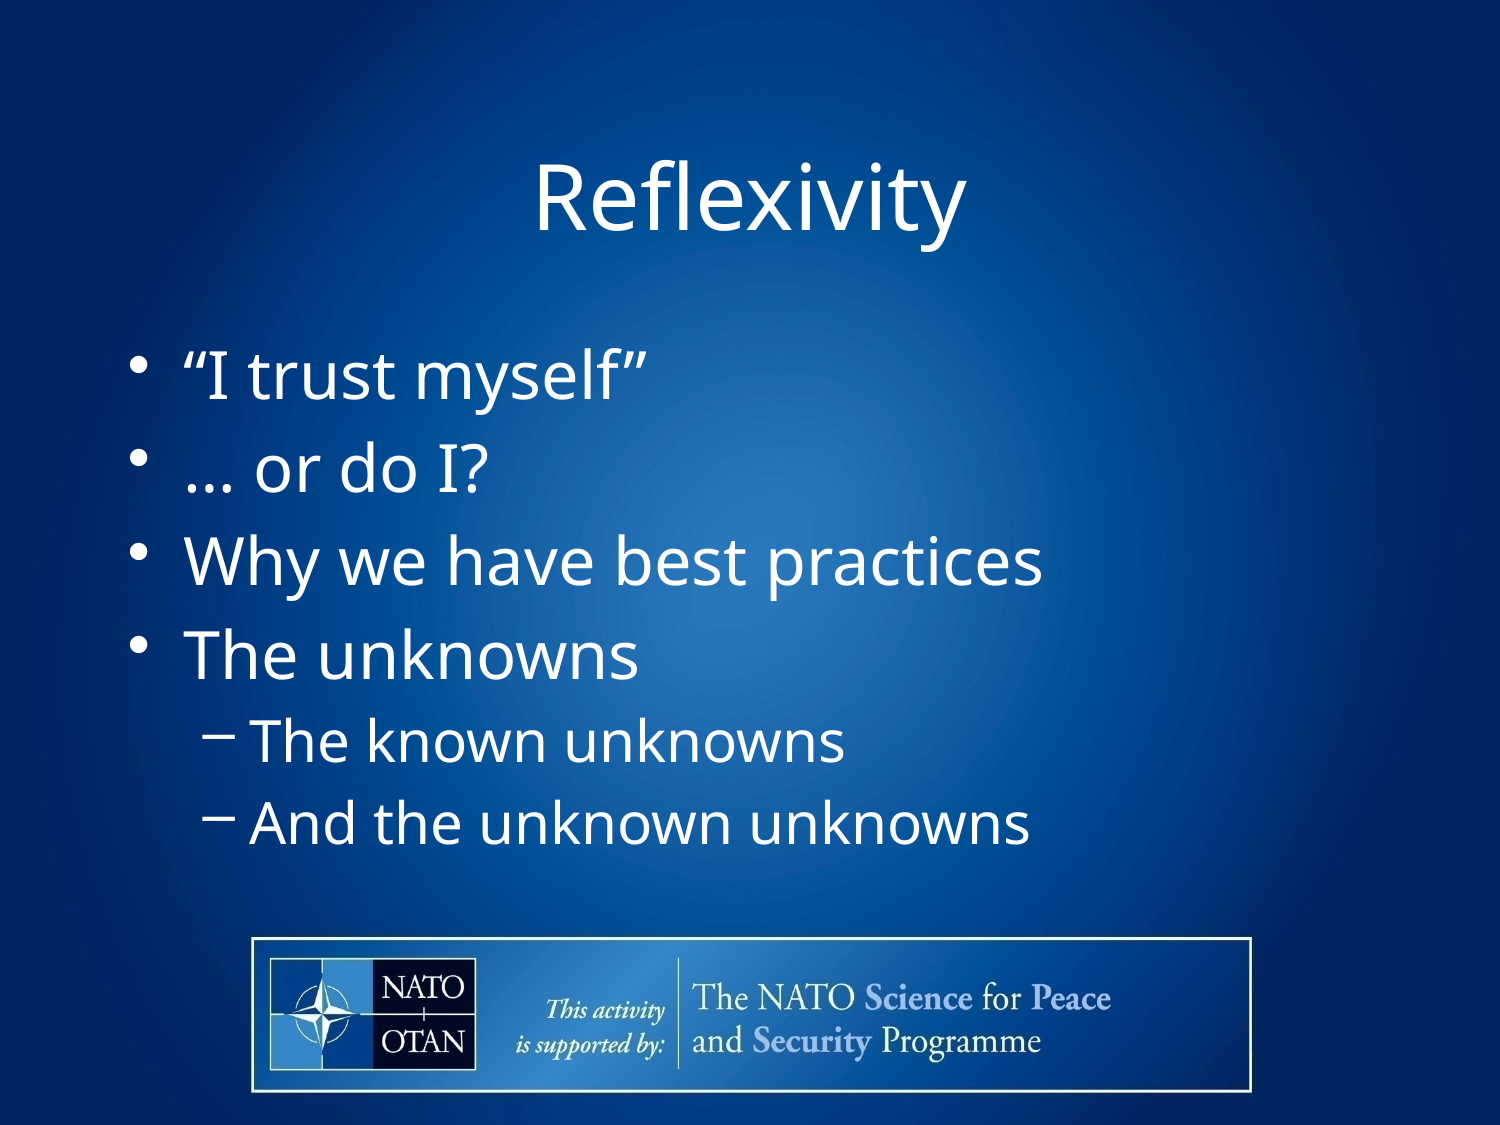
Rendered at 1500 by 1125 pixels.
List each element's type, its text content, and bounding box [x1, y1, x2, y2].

title Reflexivity [112, 99, 1388, 288]
picture [0, 0, 1500, 1125]
list “I trust myself” … or do I? Why we have best practices The unknowns The known unknowns And the unknown unknowns [112, 324, 1388, 913]
